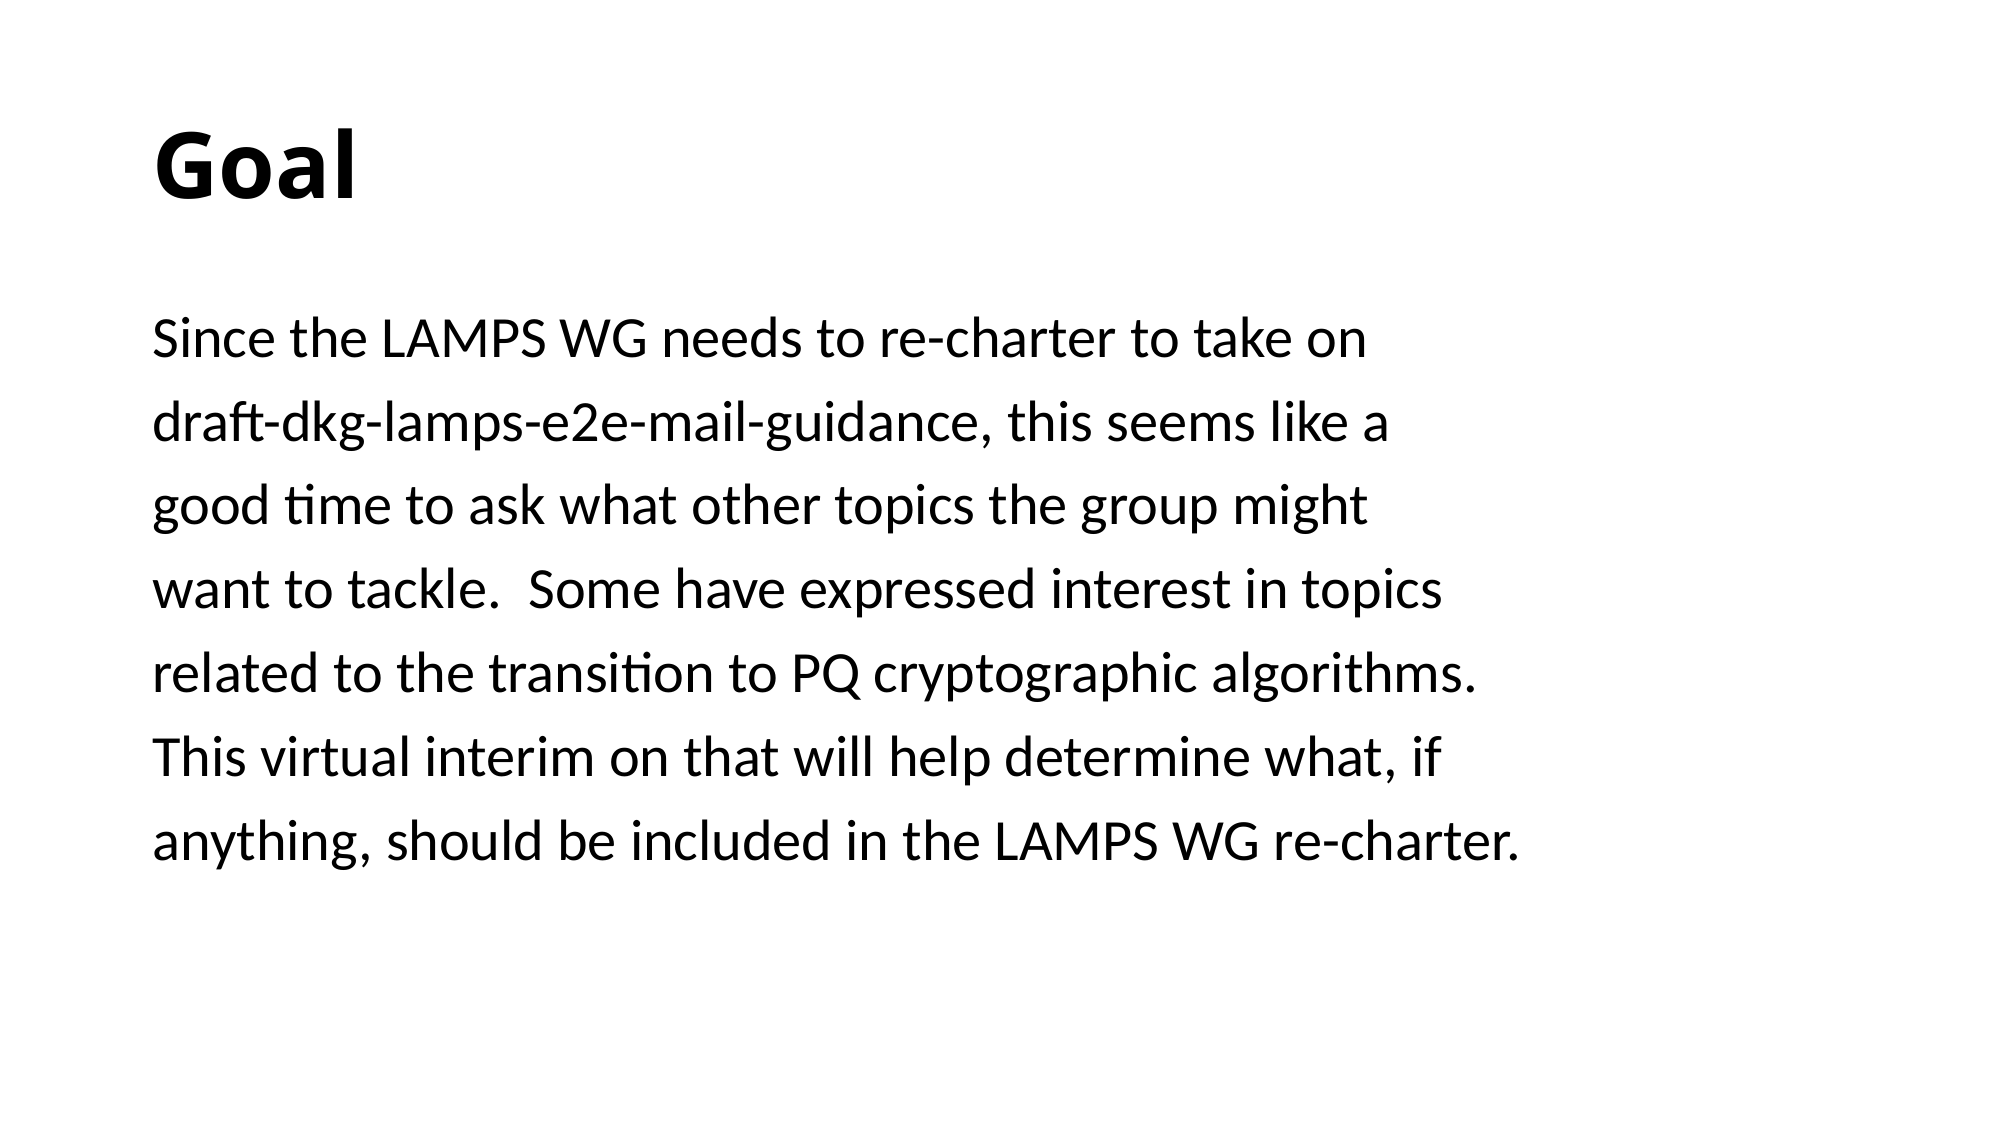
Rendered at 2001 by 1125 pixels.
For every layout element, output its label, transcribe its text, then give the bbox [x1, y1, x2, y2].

title Goal [137, 59, 1863, 278]
list Since the LAMPS WG needs to re-charter to take on draft-dkg-lamps-e2e-mail-guidance, this seems like a good time to ask what other topics the group might want to tackle. Some have expressed interest in topics related to the transition to PQ cryptographic algorithms. This virtual interim on that will help determine what, if anything, should be included in the LAMPS WG re-charter. [137, 299, 1863, 1014]
